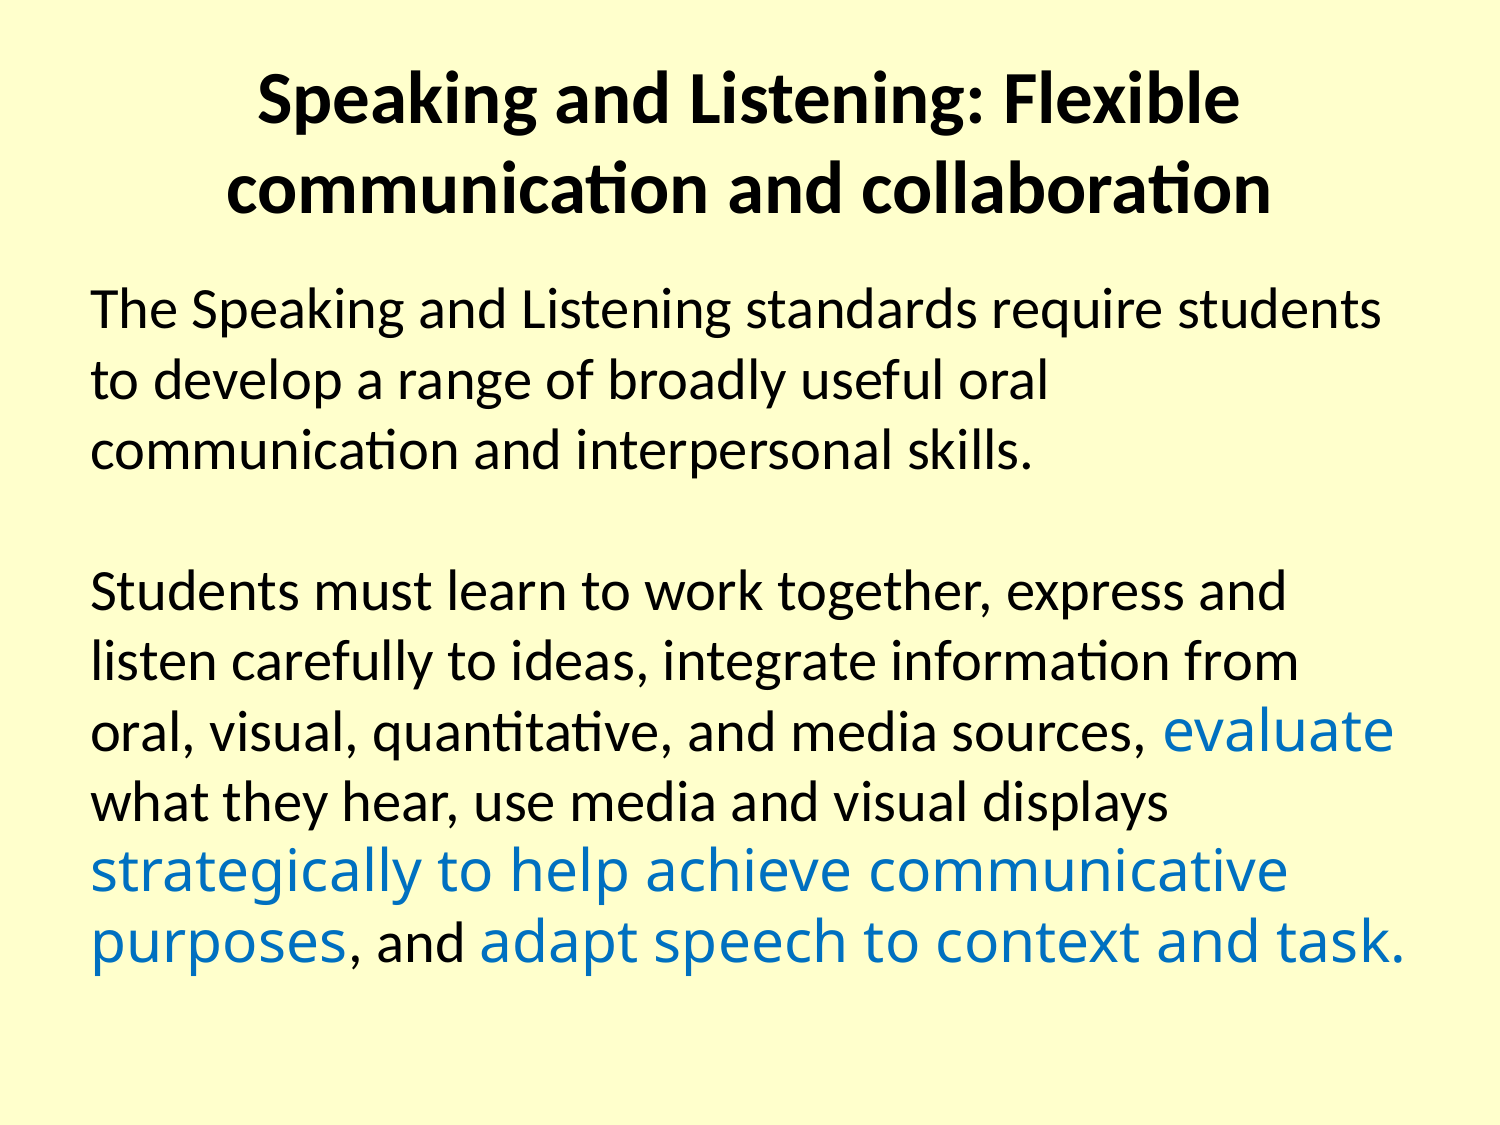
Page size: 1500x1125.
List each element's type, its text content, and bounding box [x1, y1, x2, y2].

list The Speaking and Listening standards require students to develop a range of broadly useful oral communication and interpersonal skills. Students must learn to work together, express and listen carefully to ideas, integrate information from oral, visual, quantitative, and media sources, evaluate what they hear, use media and visual displays strategically to help achieve communicative purposes, and adapt speech to context and task. [75, 262, 1425, 1005]
title Speaking and Listening: Flexible communication and collaboration [75, 45, 1425, 233]
